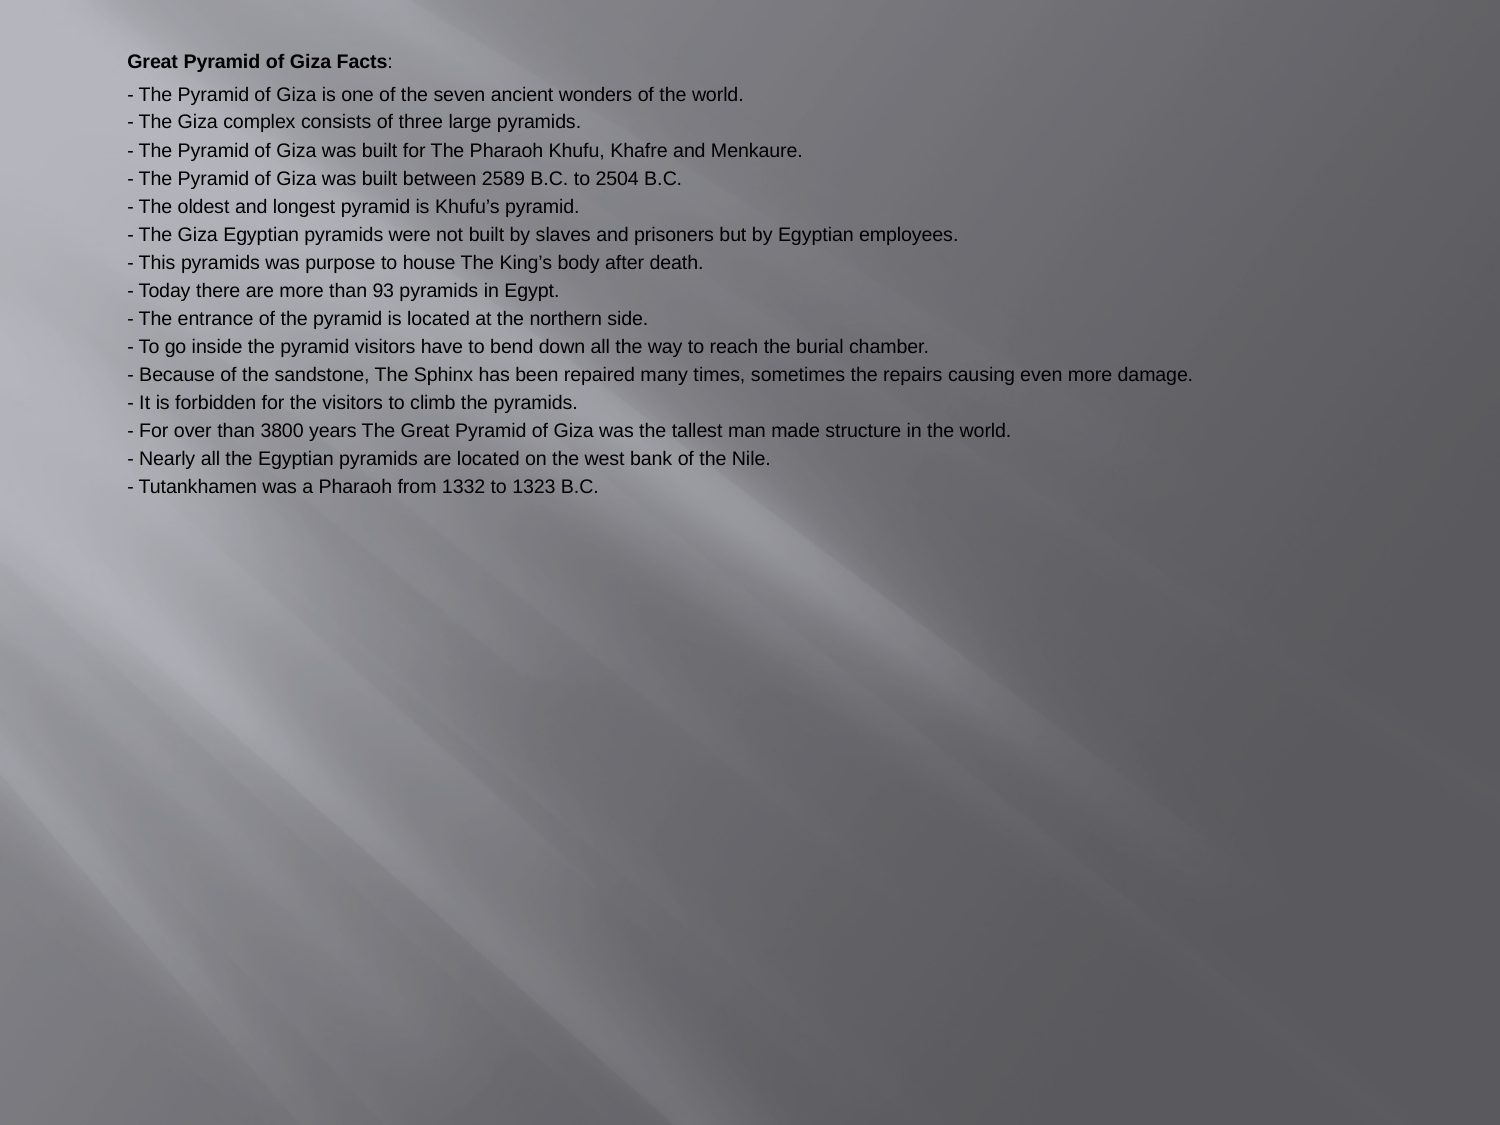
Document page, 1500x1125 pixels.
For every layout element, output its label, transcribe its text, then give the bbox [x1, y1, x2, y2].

subtitle Great Pyramid of Giza Facts: - The Pyramid of Giza is one of the seven ancient wonders of the world. - The Giza complex consists of three large pyramids. - The Pyramid of Giza was built for The Pharaoh Khufu, Khafre and Menkaure. - The Pyramid of Giza was built between 2589 B.C. to 2504 B.C. - The oldest and longest pyramid is Khufu’s pyramid. - The Giza Egyptian pyramids were not built by slaves and prisoners but by Egyptian employees. - This pyramids was purpose to house The King’s body after death. - Today there are more than 93 pyramids in Egypt. - The entrance of the pyramid is located at the northern side. - To go inside the pyramid visitors have to bend down all the way to reach the burial chamber. - Because of the sandstone, The Sphinx has been repaired many times, sometimes the repairs causing even more damage. - It is forbidden for the visitors to climb the pyramids. - For over than 3800 years The Great Pyramid of Giza was the tallest man made structure in the world. - Nearly all the Egyptian pyramids are located on the west bank of the Nile. - Tutankhamen was a Pharaoh from 1332 to 1323 B.C. [112, 37, 1275, 547]
